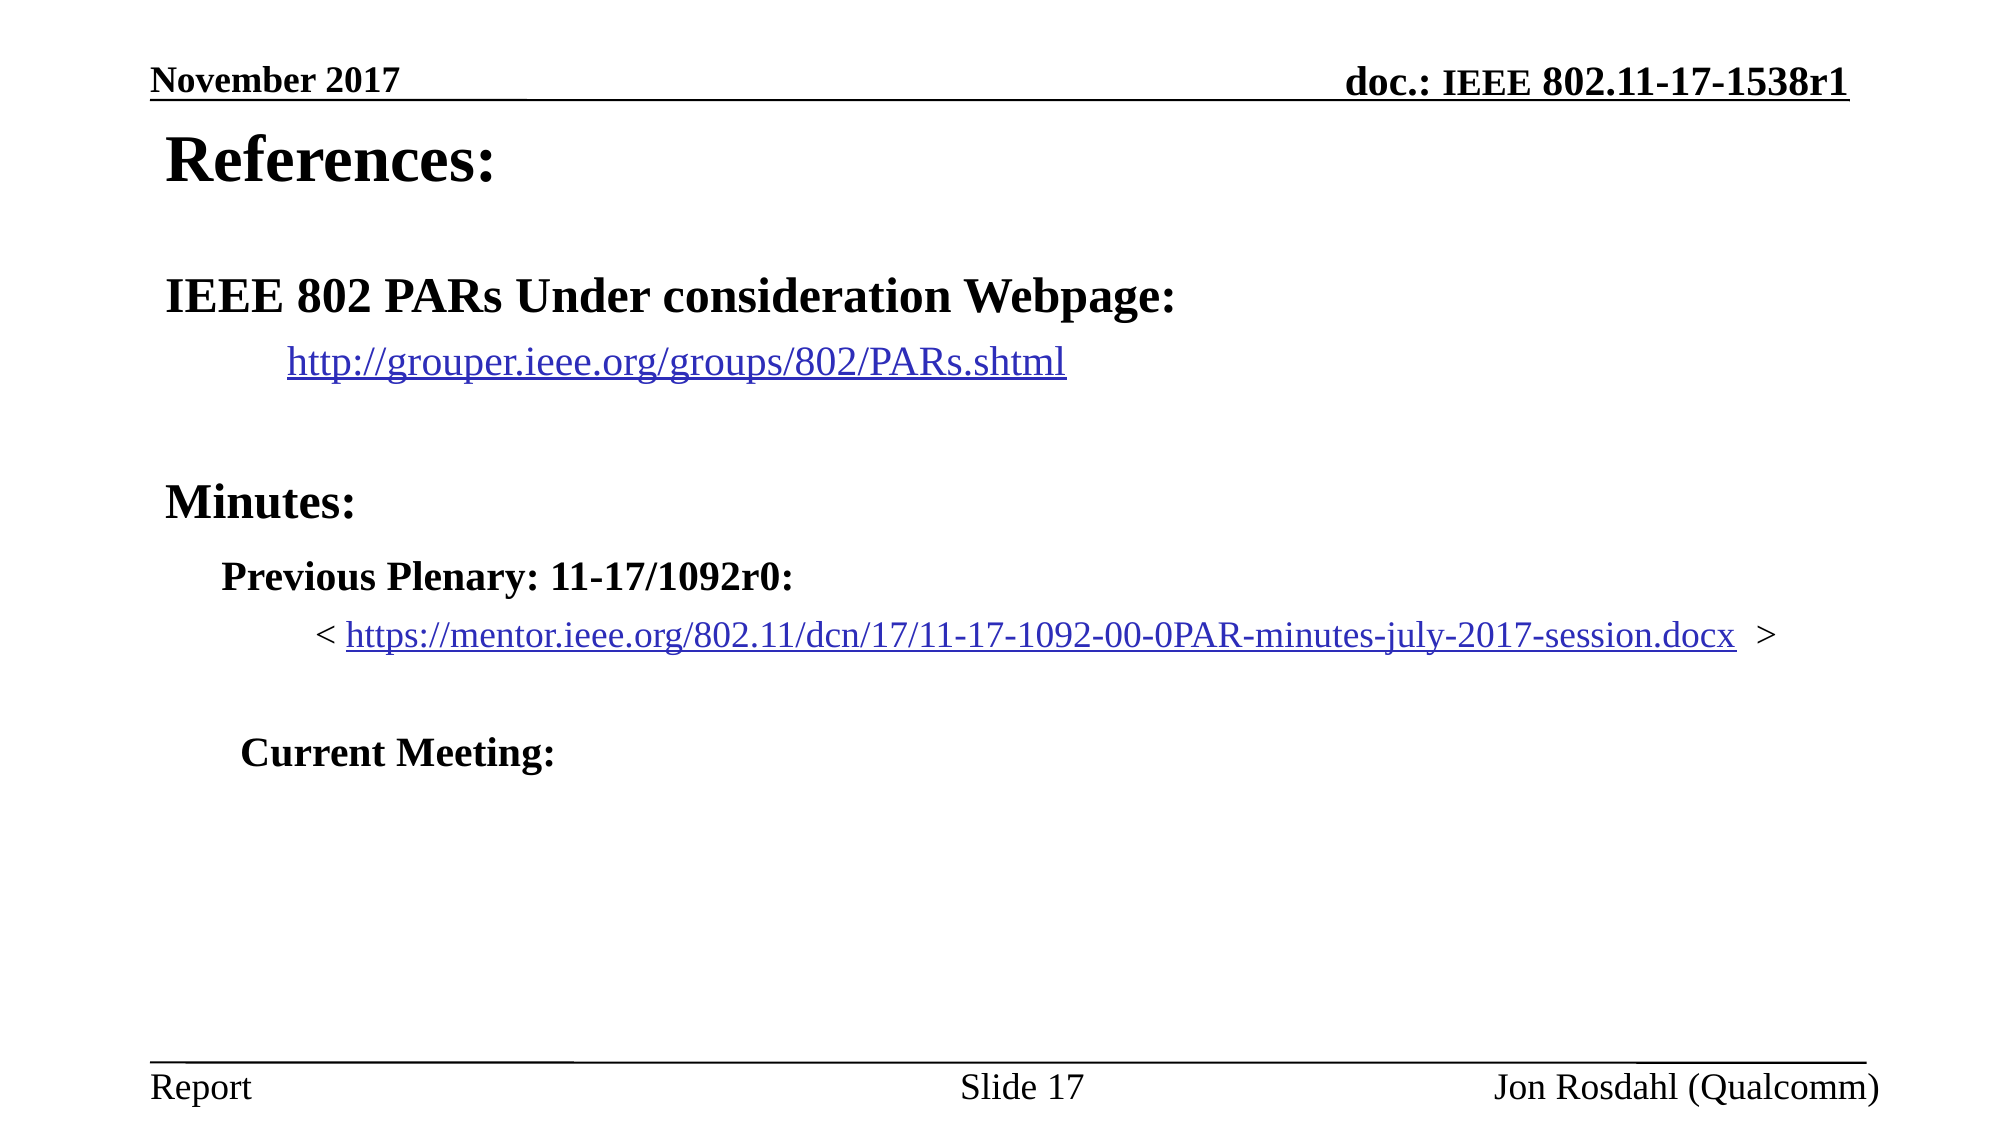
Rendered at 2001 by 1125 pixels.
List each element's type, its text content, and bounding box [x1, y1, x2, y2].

title References: [149, 112, 1850, 197]
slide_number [149, 49, 431, 100]
slide_number Slide 17 [950, 1061, 1095, 1125]
list IEEE 802 PARs Under consideration Webpage: http://grouper.ieee.org/groups/802/PARs.shtml Minutes: Previous Plenary: 11-17/1092r0: < https://mentor.ieee.org/802.11/dcn/17/11-17-1092-00-0PAR-minutes-july-2017-session.docx > Current Meeting: [149, 255, 1850, 1000]
footer Jon Rosdahl (Qualcomm) [1436, 1061, 1881, 1108]
